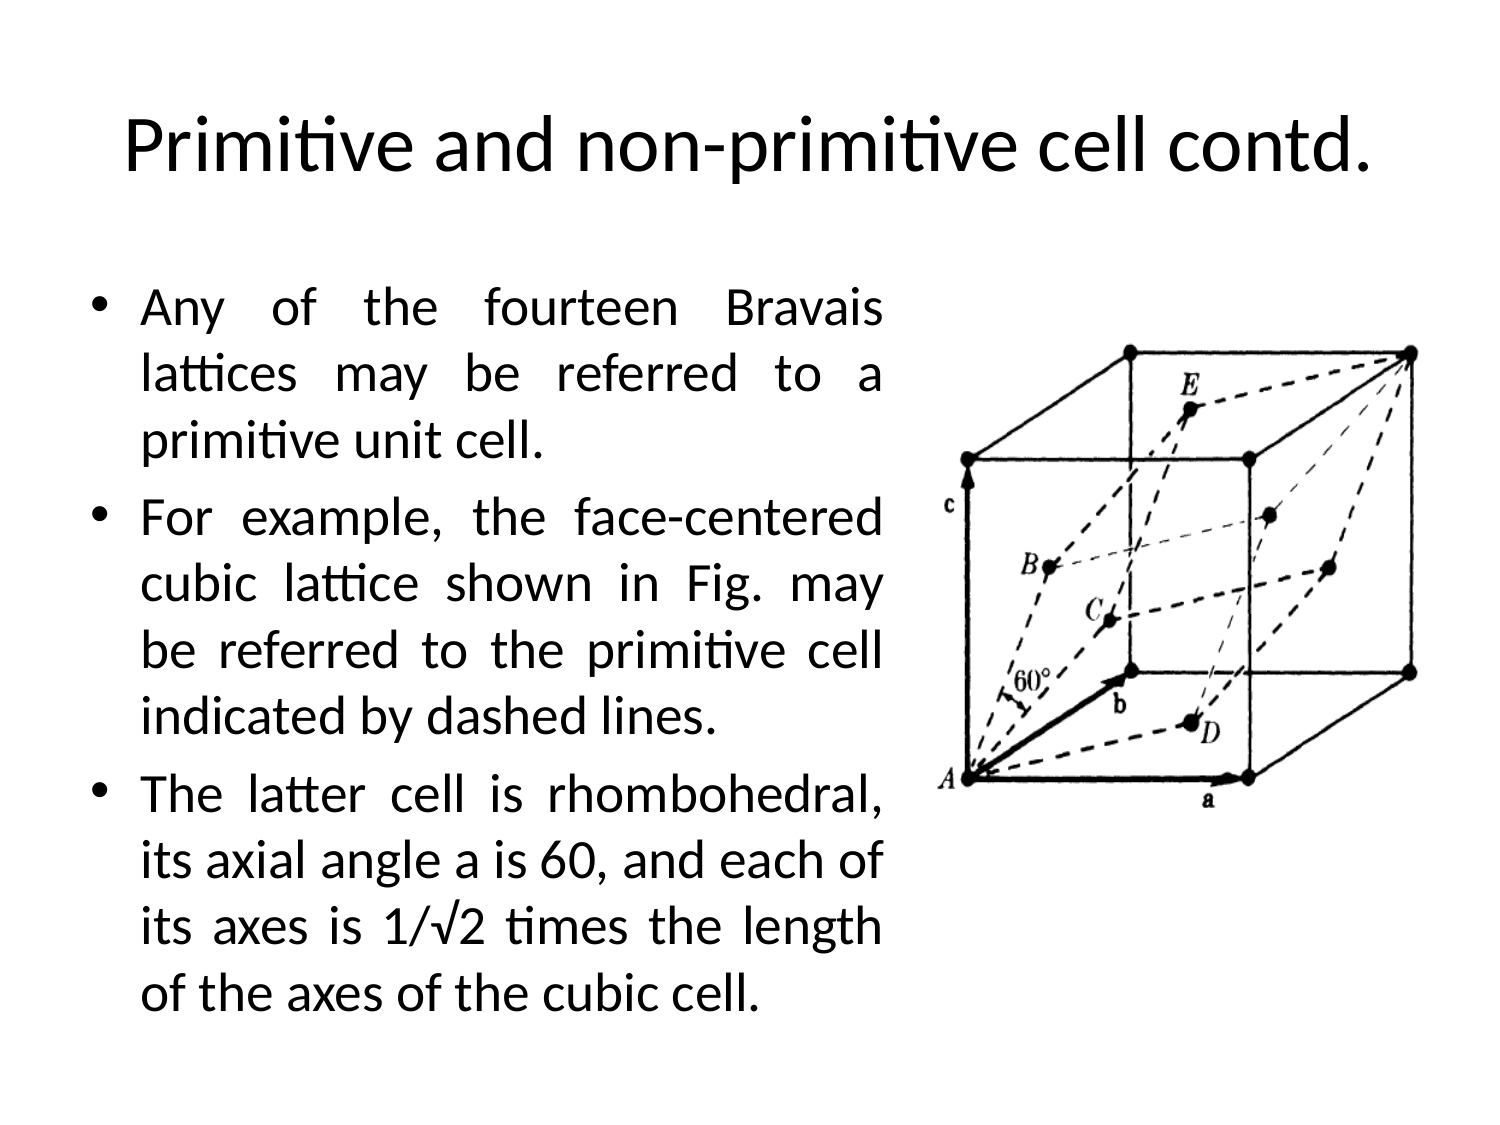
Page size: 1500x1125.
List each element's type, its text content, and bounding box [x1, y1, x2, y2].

list Any of the fourteen Bravais lattices may be referred to a primitive unit cell. For example, the face-centered cubic lattice shown in Fig. may be referred to the primitive cell indicated by dashed lines. The latter cell is rhombohedral, its axial angle a is 60, and each of its axes is 1/√2 times the length of the axes of the cubic cell. [75, 262, 900, 1088]
title Primitive and non-primitive cell contd. [75, 45, 1425, 233]
picture [924, 337, 1438, 816]
